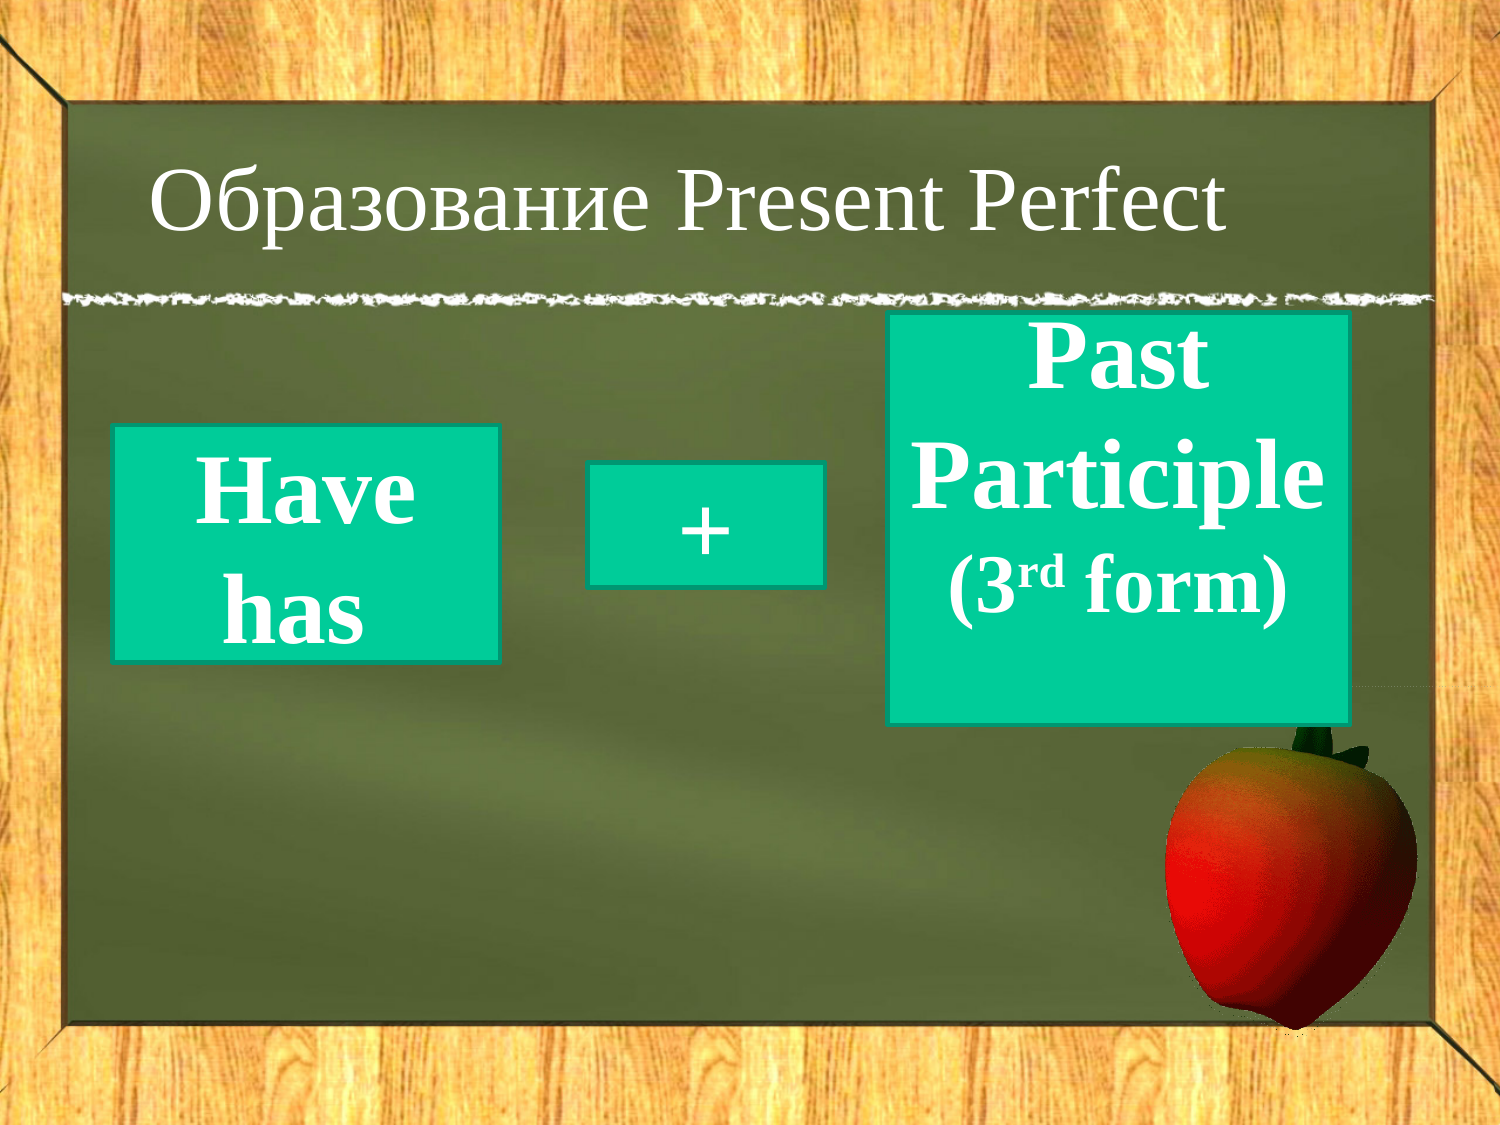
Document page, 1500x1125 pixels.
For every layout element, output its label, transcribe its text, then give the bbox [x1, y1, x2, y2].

title Образование Present Perfect [112, 99, 1288, 288]
picture [0, 0, 1500, 1125]
text_box + [585, 460, 827, 590]
text_box Past Participle (3rd form) [885, 310, 1352, 727]
text_box Have has [110, 423, 502, 665]
